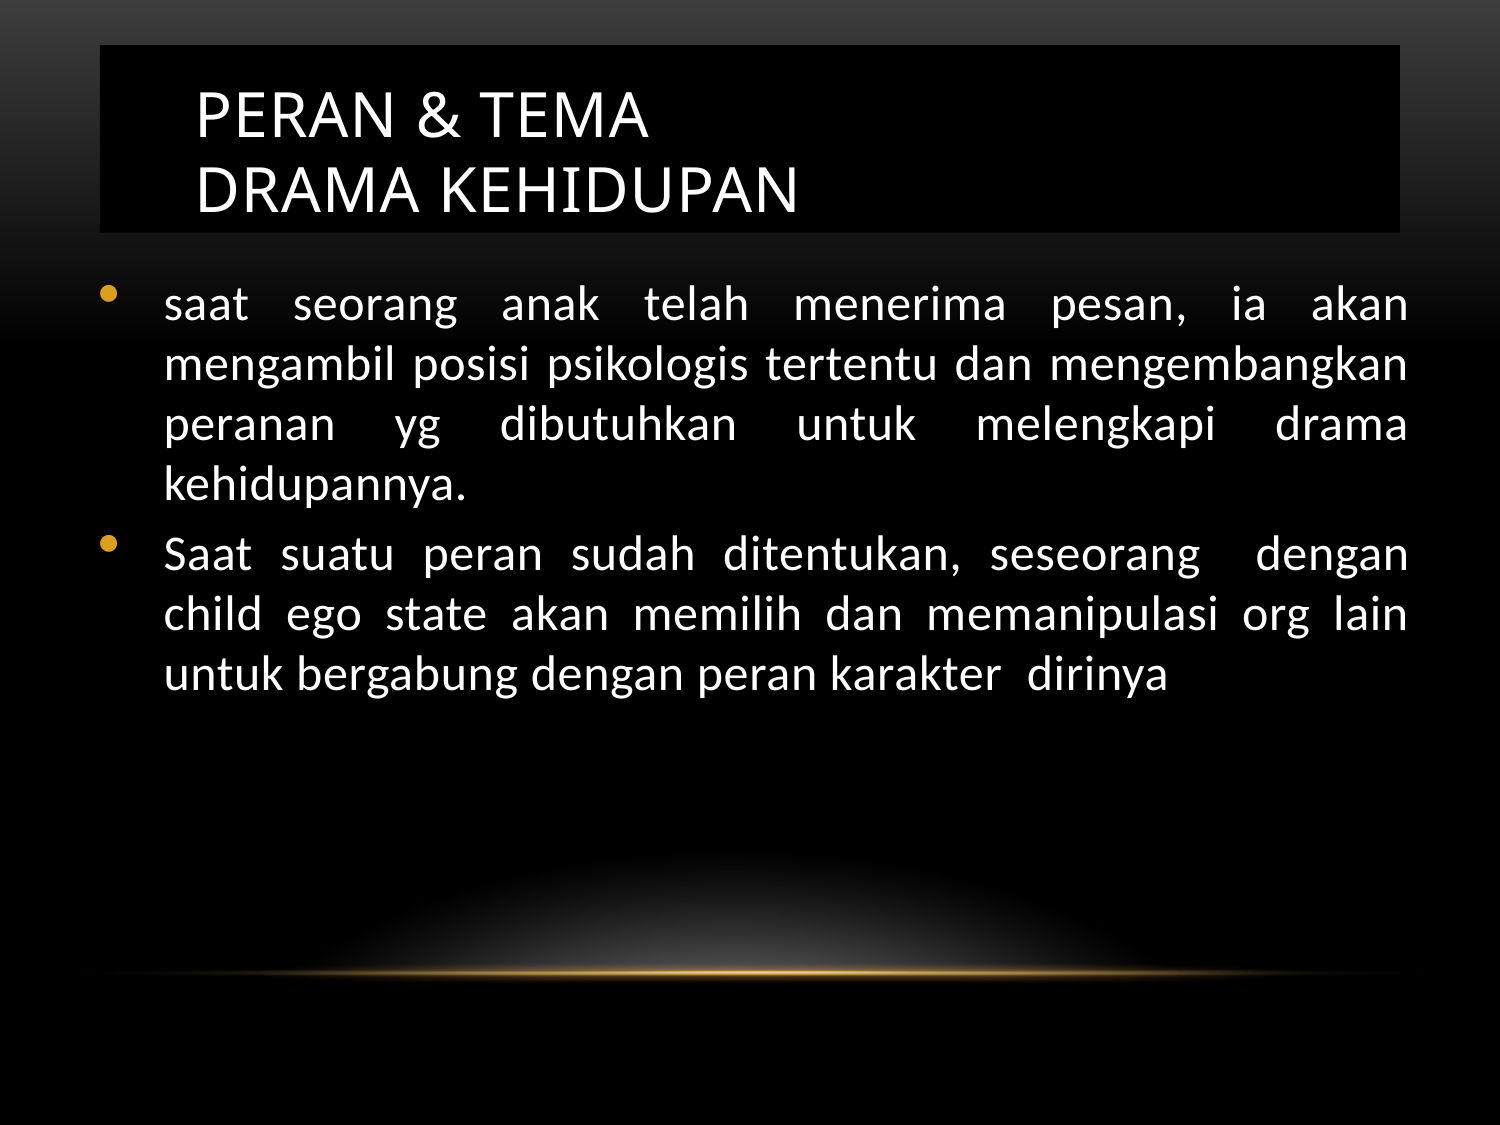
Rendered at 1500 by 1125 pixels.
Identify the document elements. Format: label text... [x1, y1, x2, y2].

picture [0, 0, 1500, 1125]
title PERAN & TEMA DRAMA KEHIDUPAN [99, 45, 1400, 233]
list saat seorang anak telah menerima pesan, ia akan mengambil posisi psikologis tertentu dan mengembangkan peranan yg dibutuhkan untuk melengkapi drama kehidupannya. Saat suatu peran sudah ditentukan, seseorang dengan child ego state akan memilih dan memanipulasi org lain untuk bergabung dengan peran karakter dirinya [75, 262, 1425, 1063]
